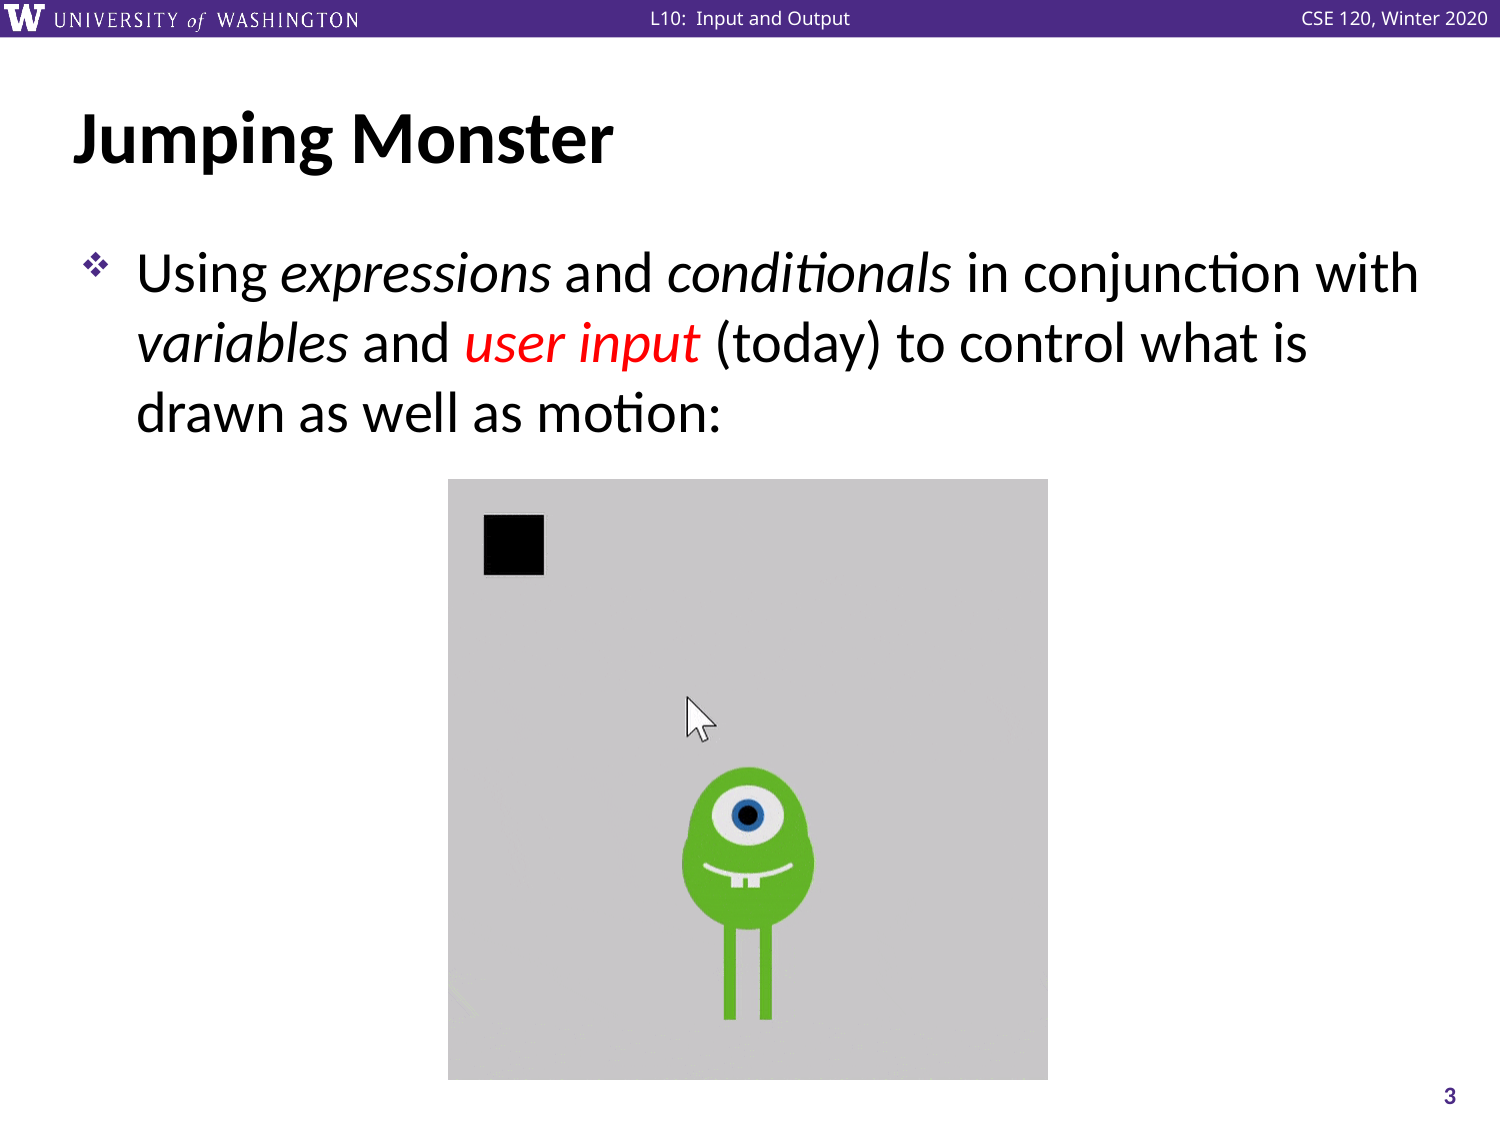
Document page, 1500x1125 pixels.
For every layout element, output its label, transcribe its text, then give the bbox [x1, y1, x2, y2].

slide_number 3 [1400, 1065, 1500, 1125]
list Using expressions and conditionals in conjunction with variables and user input (today) to control what is drawn as well as motion: [64, 226, 1438, 1043]
picture [447, 479, 1049, 1081]
title Jumping Monster [58, 71, 1438, 197]
picture [4, 4, 358, 32]
